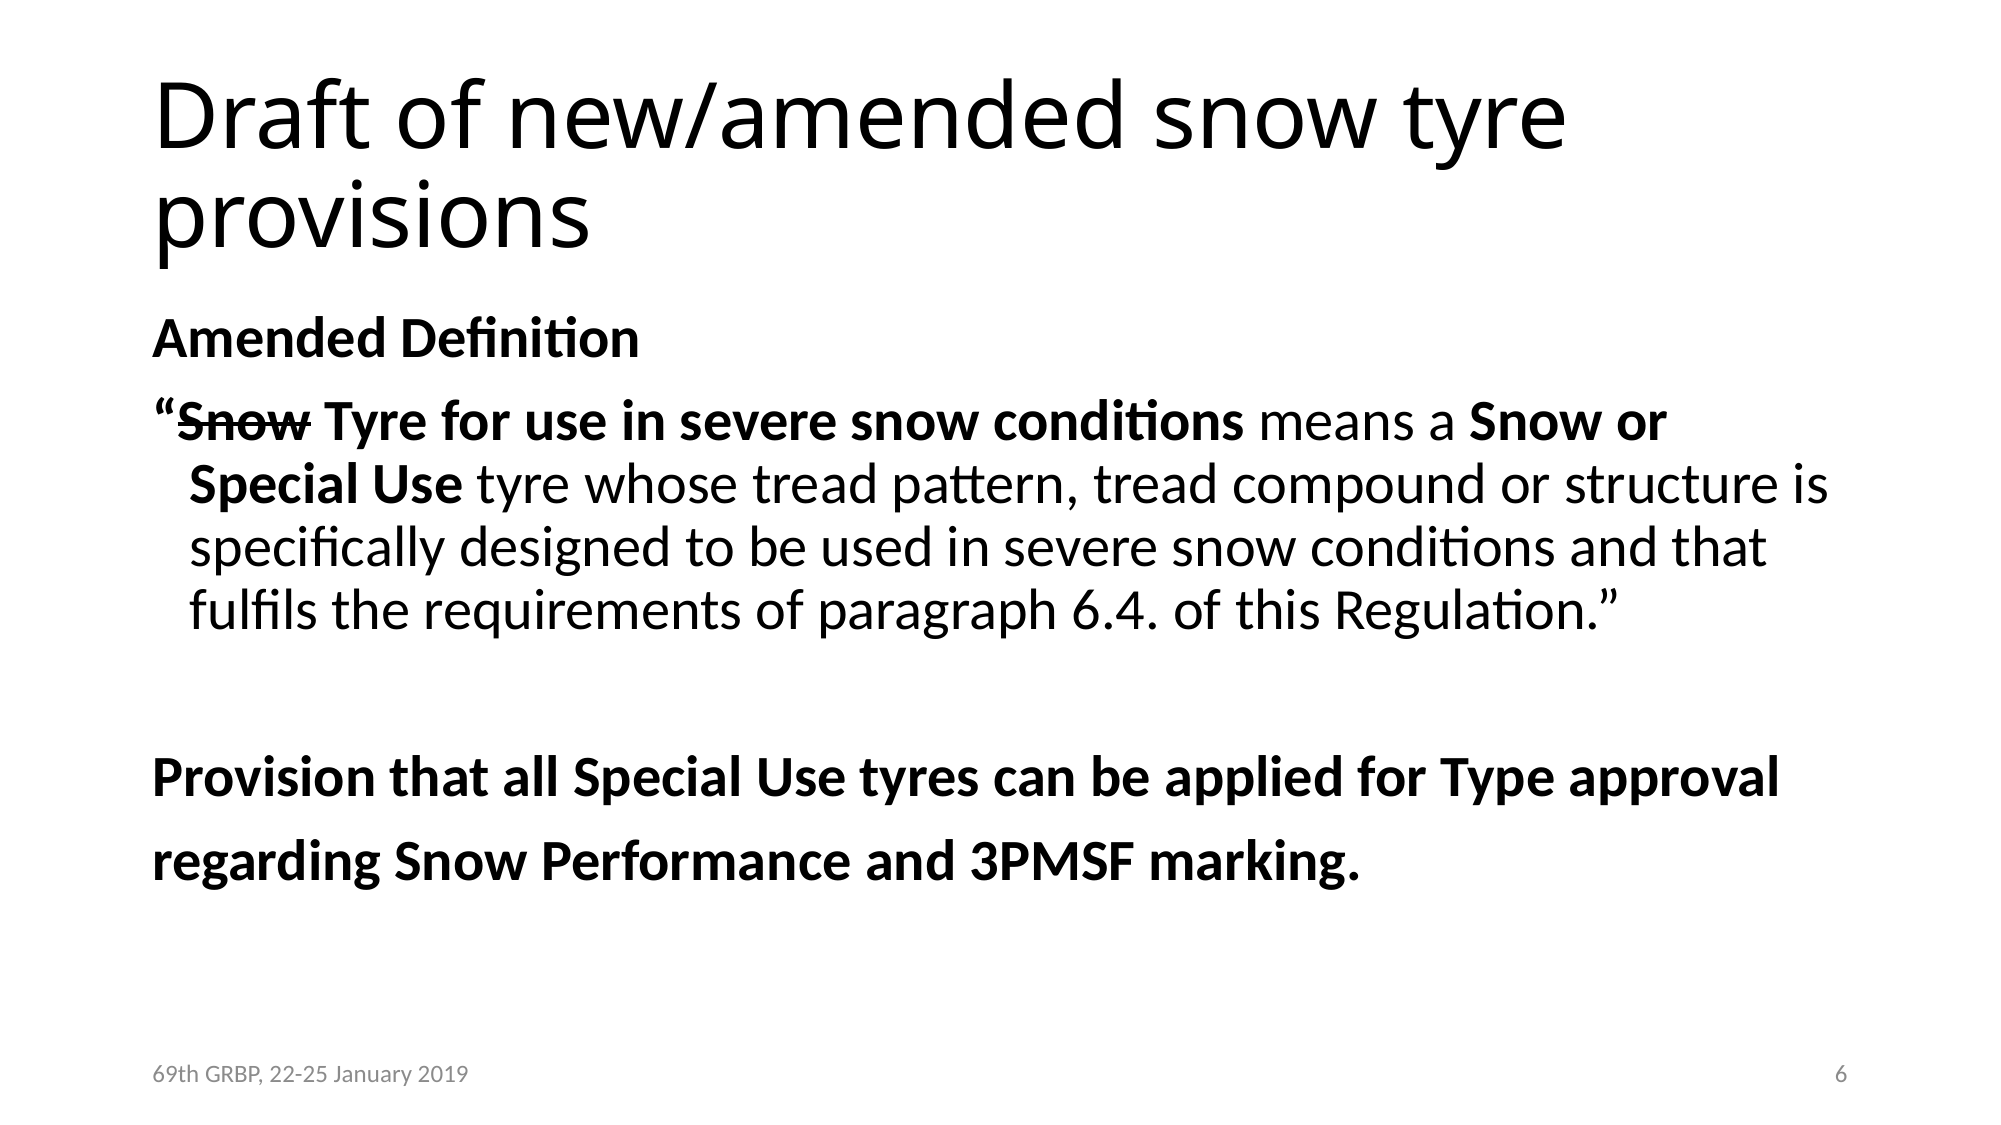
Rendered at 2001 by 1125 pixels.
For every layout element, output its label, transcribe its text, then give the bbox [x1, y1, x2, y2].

title Draft of new/amended snow tyre provisions [137, 59, 1863, 278]
list Amended Definition “Snow Tyre for use in severe snow conditions means a Snow or Special Use tyre whose tread pattern, tread compound or structure is specifically designed to be used in severe snow conditions and that fulfils the requirements of paragraph 6.4. of this Regulation.” Provision that all Special Use tyres can be applied for Type approval regarding Snow Performance and 3PMSF marking. [137, 299, 1863, 1014]
slide_number 6 [1412, 1042, 1863, 1103]
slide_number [137, 1042, 588, 1103]
